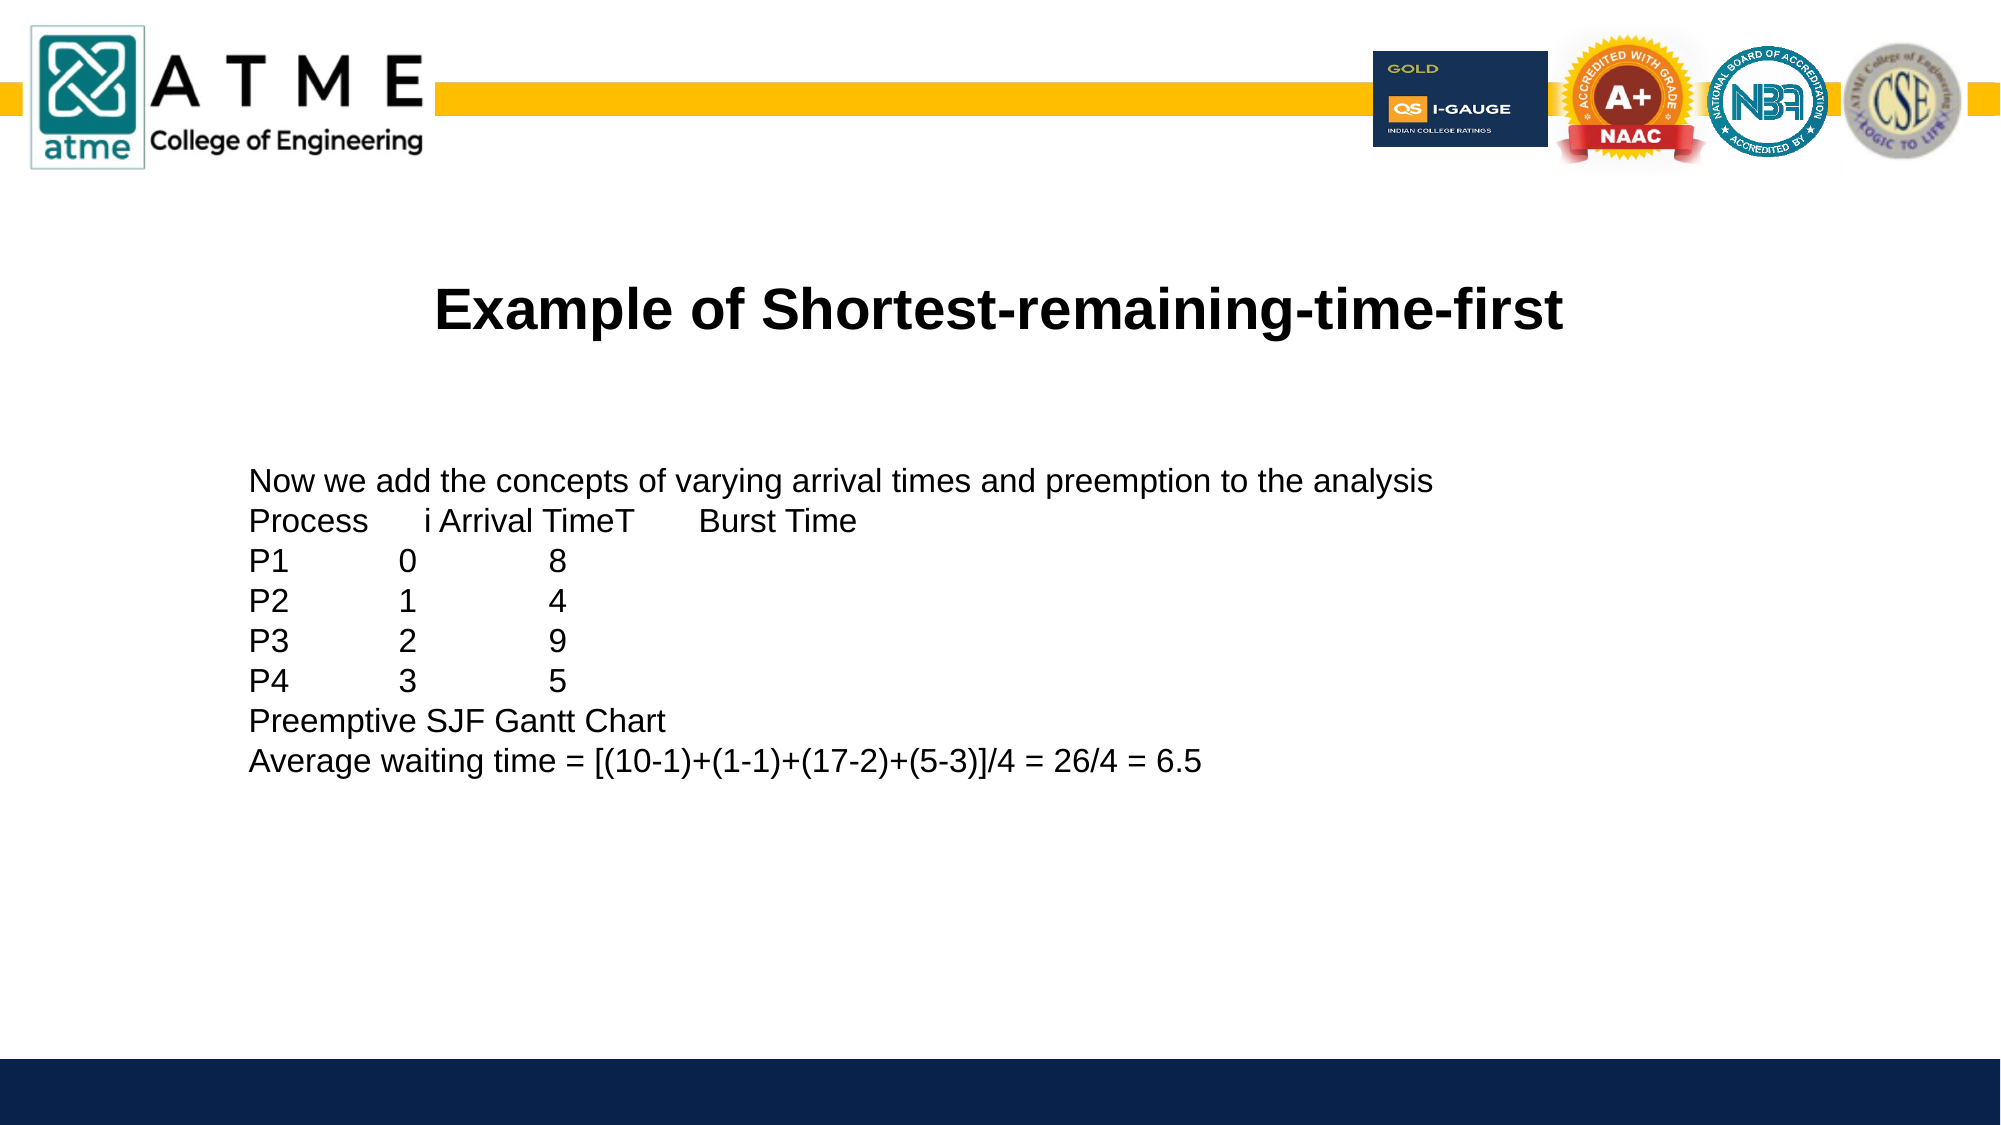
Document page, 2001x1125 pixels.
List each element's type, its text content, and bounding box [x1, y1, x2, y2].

picture [22, 15, 435, 178]
picture [1840, 26, 1968, 176]
picture [0, 1059, 2001, 1125]
text_box Now we add the concepts of varying arrival times and preemption to the analysis Process i Arrival TimeT Burst Time P1 0 8 P2 1 4 P3 2 9 P4 3 5 Preemptive SJF Gantt Chart Average waiting time = [(10-1)+(1-1)+(17-2)+(5-3)]/4 = 26/4 = 6.5 [233, 452, 1451, 787]
picture [1373, 20, 1828, 180]
text_box Example of Shortest-remaining-time-first [419, 264, 1581, 349]
